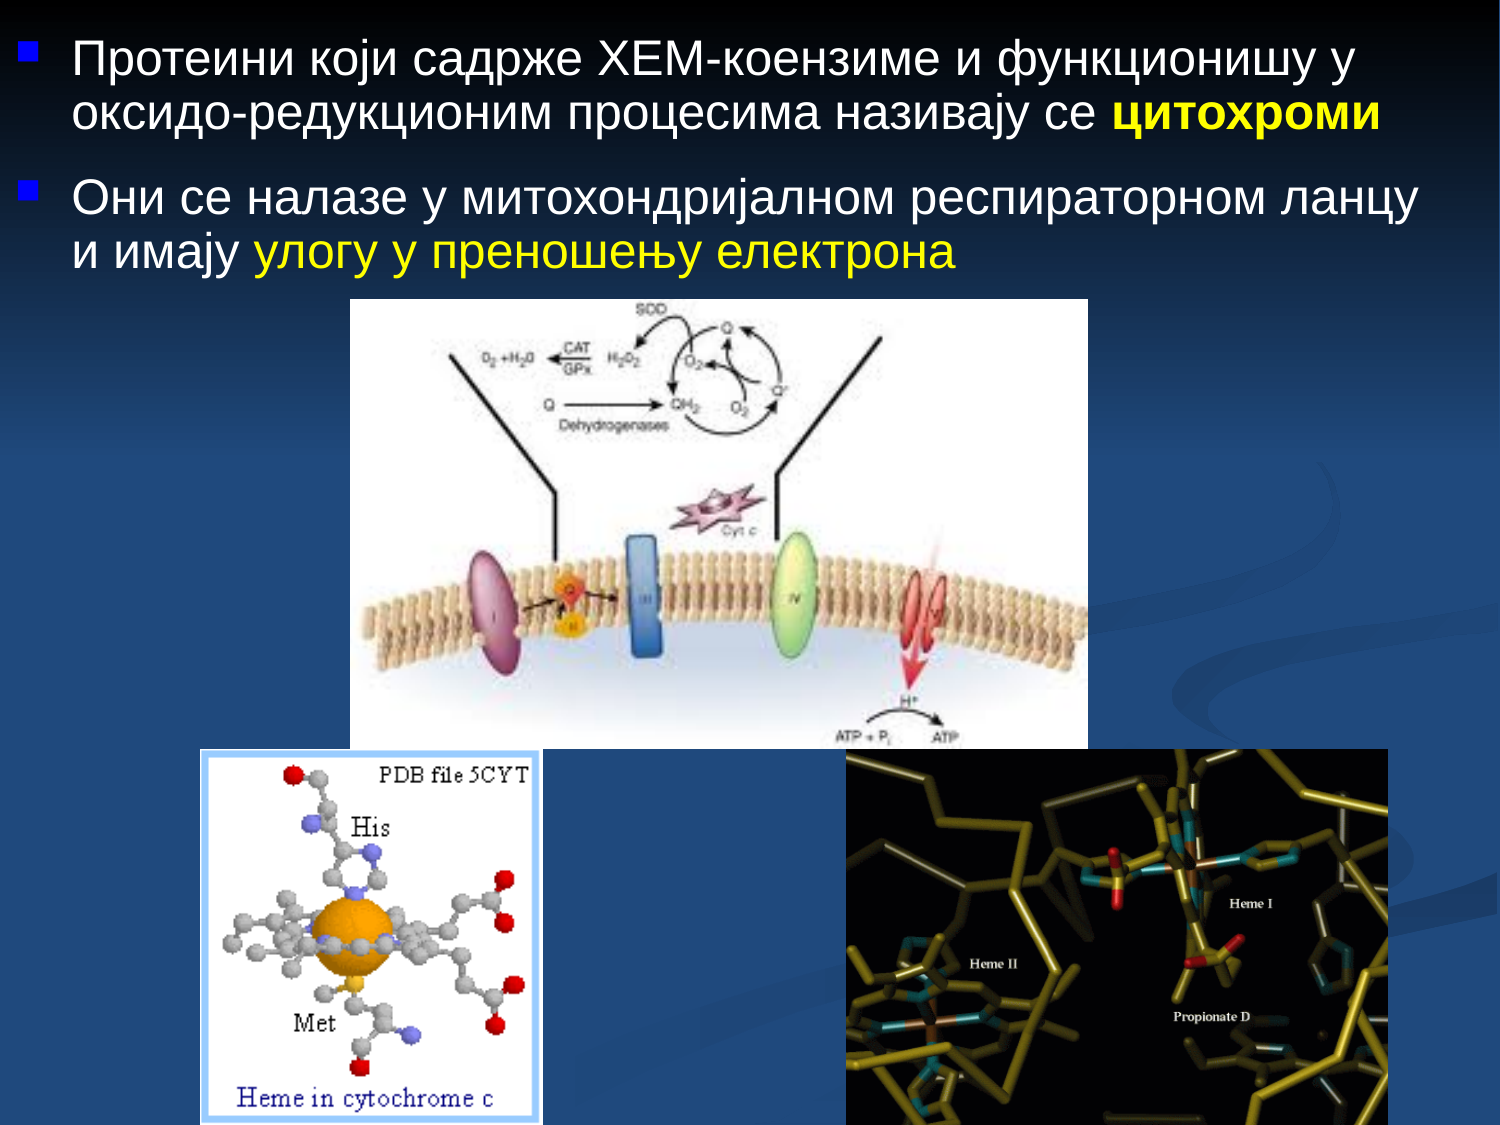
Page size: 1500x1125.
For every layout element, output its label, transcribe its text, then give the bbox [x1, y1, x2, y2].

picture [199, 299, 1388, 1125]
list Протеини који садрже ХЕМ-коензиме и функционишу у оксидо-редукционим процесима називају се цитохроми Они се налазе у митохондријалном респираторном ланцу и имају улогу у преношењу електрона [0, 24, 1475, 325]
